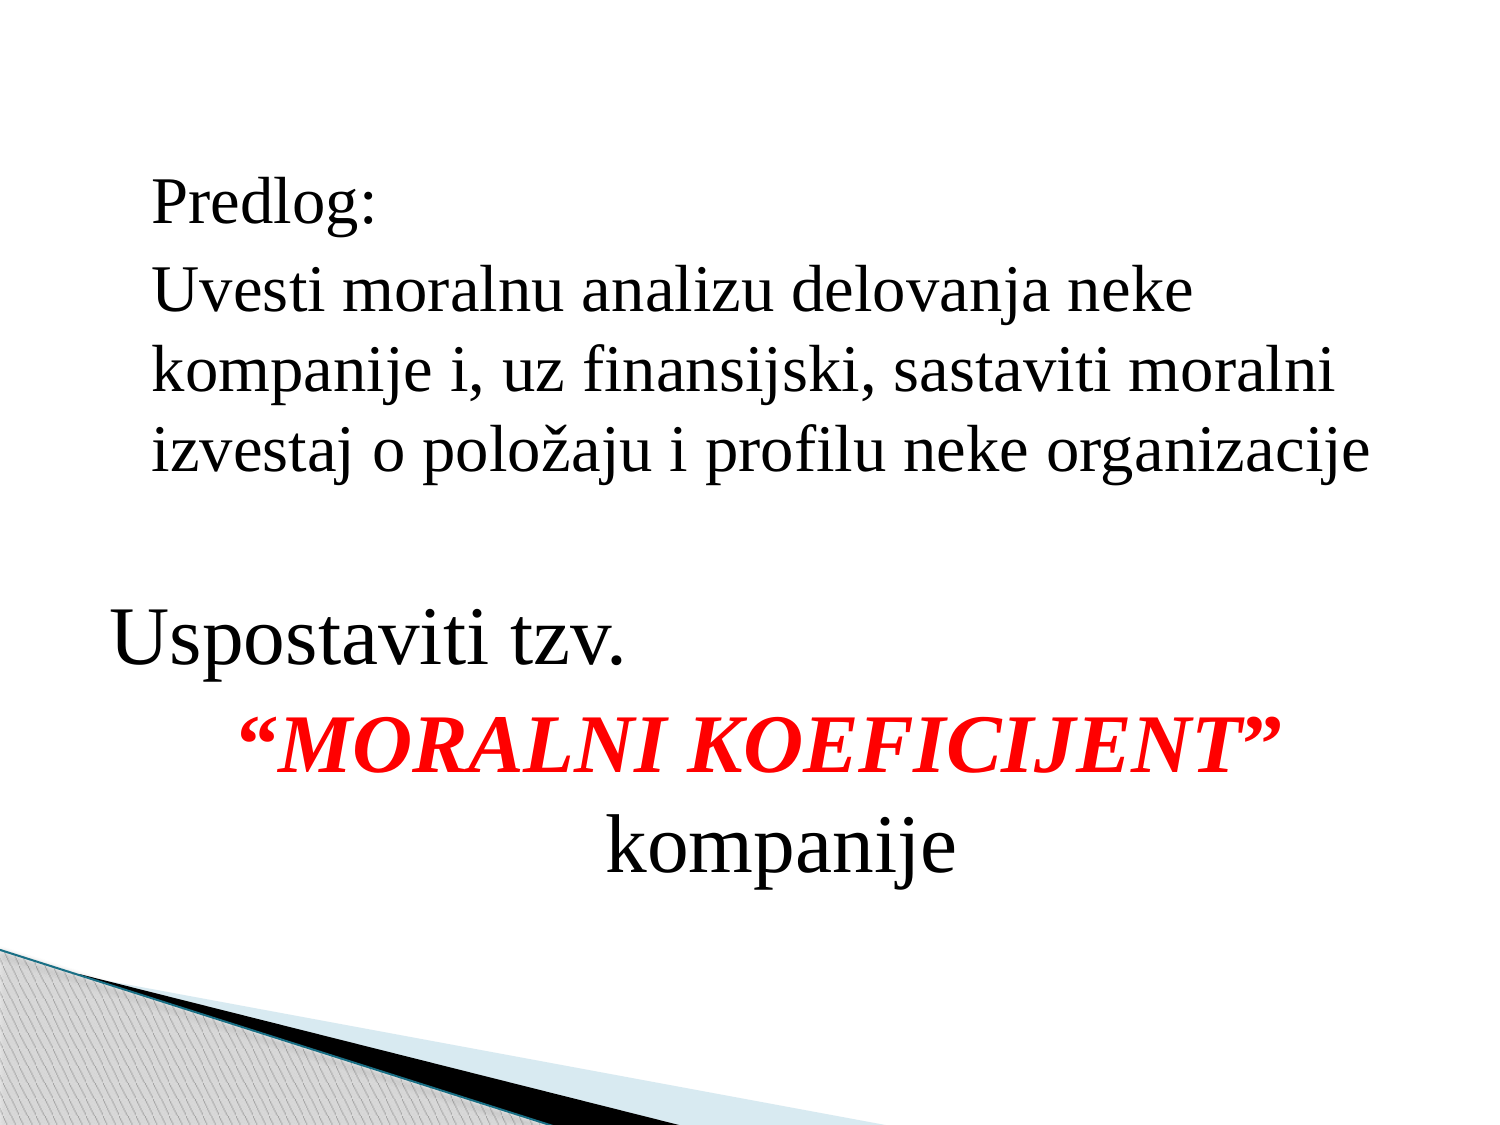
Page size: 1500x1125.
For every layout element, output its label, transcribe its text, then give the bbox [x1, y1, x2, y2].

list Predlog: Uvesti moralnu analizu delovanja neke kompanije i, uz finansijski, sastaviti moralni izvestaj o položaju i profilu neke organizacije Uspostaviti tzv. “MORALNI KOEFICIJENT” kompanije [76, 148, 1428, 1044]
